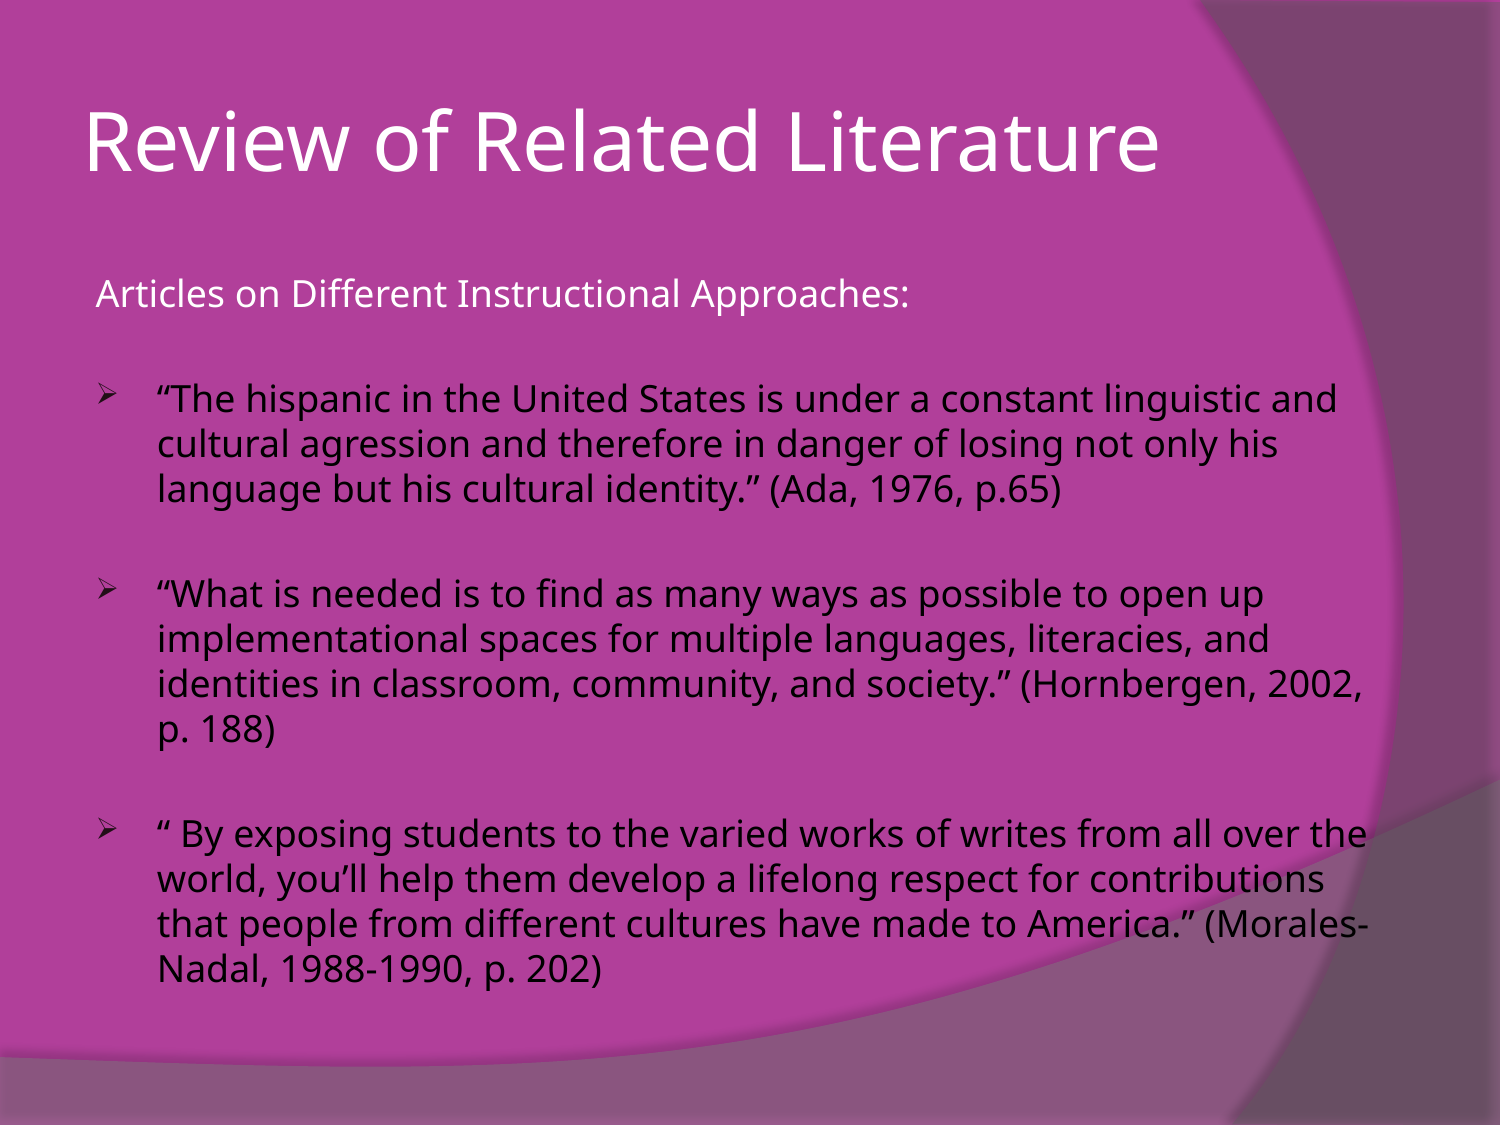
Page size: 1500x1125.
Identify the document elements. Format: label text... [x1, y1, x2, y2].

list Articles on Different Instructional Approaches: “The hispanic in the United States is under a constant linguistic and cultural agression and therefore in danger of losing not only his language but his cultural identity.” (Ada, 1976, p.65) “What is needed is to find as many ways as possible to open up implementational spaces for multiple languages, literacies, and identities in classroom, community, and society.” (Hornbergen, 2002, p. 188) “ By exposing students to the varied works of writes from all over the world, you’ll help them develop a lifelong respect for contributions that people from different cultures have made to America.” (Morales-Nadal, 1988-1990, p. 202) [75, 262, 1413, 1000]
title Review of Related Literature [75, 45, 1300, 233]
